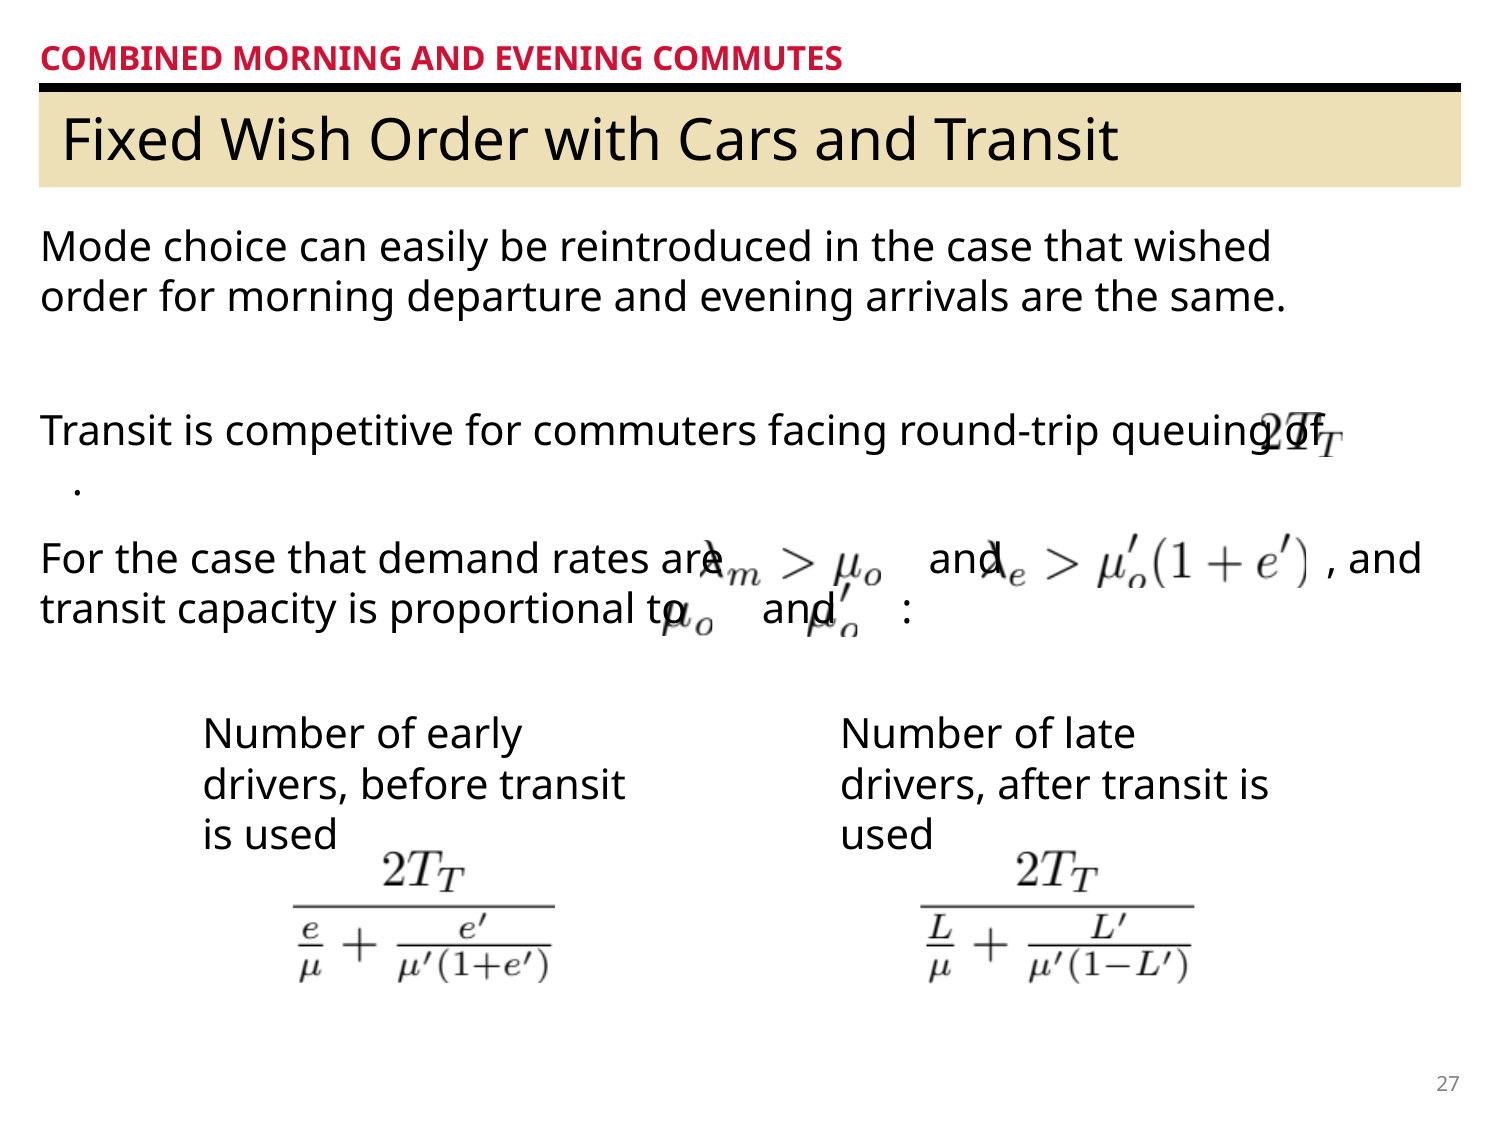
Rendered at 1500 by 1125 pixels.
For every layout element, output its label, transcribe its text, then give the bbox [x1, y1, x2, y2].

picture [292, 849, 556, 984]
picture [1261, 412, 1343, 457]
picture [662, 602, 713, 637]
text_box Number of early drivers, before transit is used [187, 699, 663, 865]
picture [980, 533, 1307, 588]
text_box For the case that demand rates are and , and transit capacity is proportional to and : [24, 524, 1475, 640]
text_box Mode choice can easily be reintroduced in the case that wished order for morning departure and evening arrivals are the same. [24, 212, 1400, 328]
title Fixed Wish Order with Cars and Transit [38, 92, 1462, 188]
picture [919, 849, 1195, 984]
text_box Number of late drivers, after transit is used [824, 699, 1288, 865]
text_box COMBINED MORNING AND EVENING COMMUTES [24, 27, 1475, 88]
picture [699, 539, 882, 637]
text_box Transit is competitive for commuters facing round-trip queuing of . [24, 396, 1400, 512]
